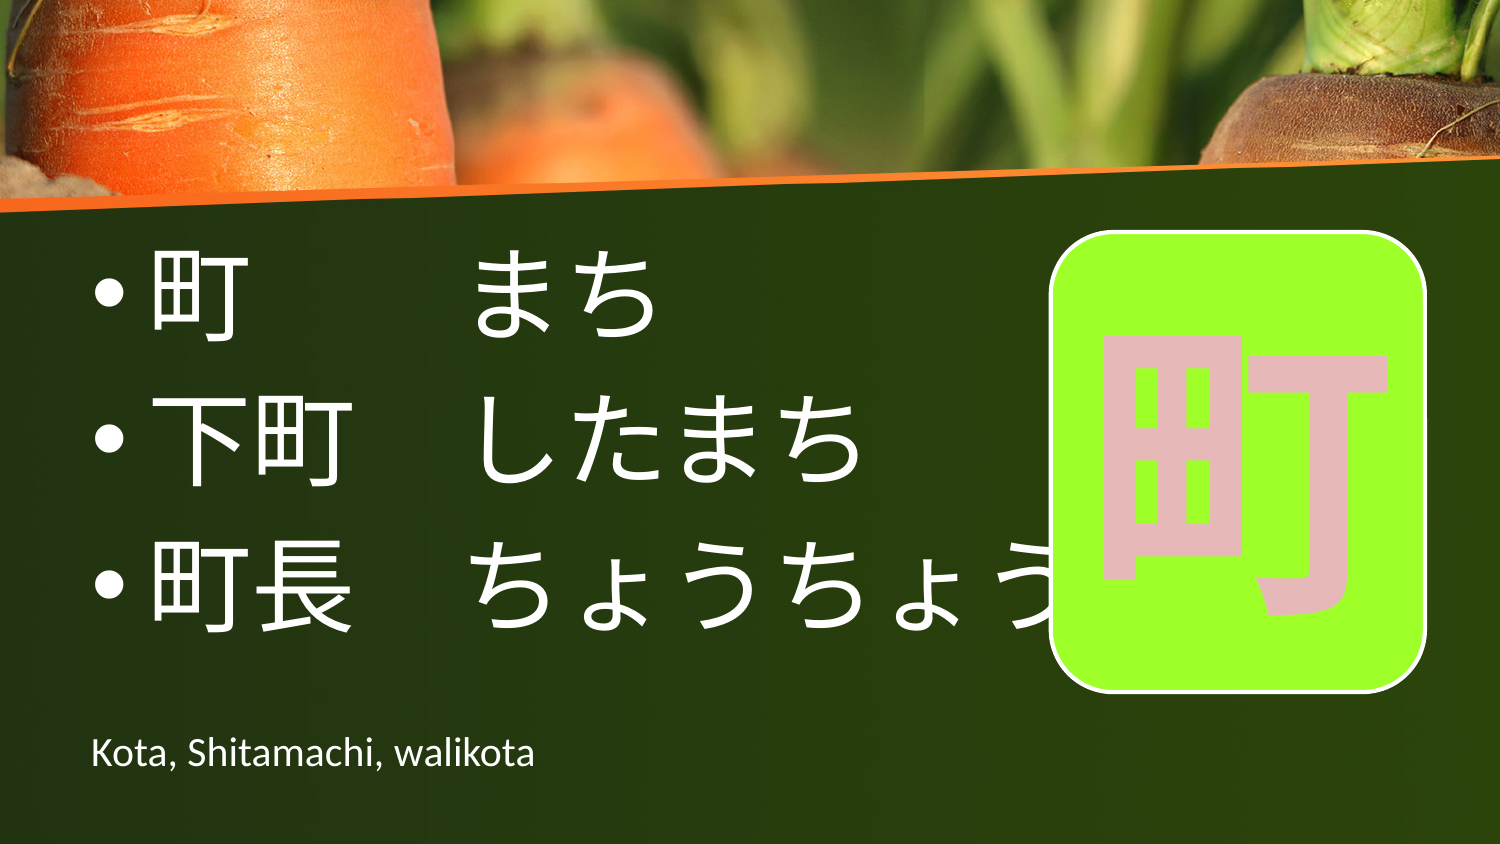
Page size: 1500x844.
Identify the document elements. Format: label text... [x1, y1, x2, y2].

picture [0, 0, 1500, 844]
text_box 町 [1048, 229, 1428, 687]
list 町 まち 下町 したまち 町長 ちょうちょう [76, 221, 1429, 687]
title Kota, Shitamachi, walikota [76, 687, 1431, 813]
